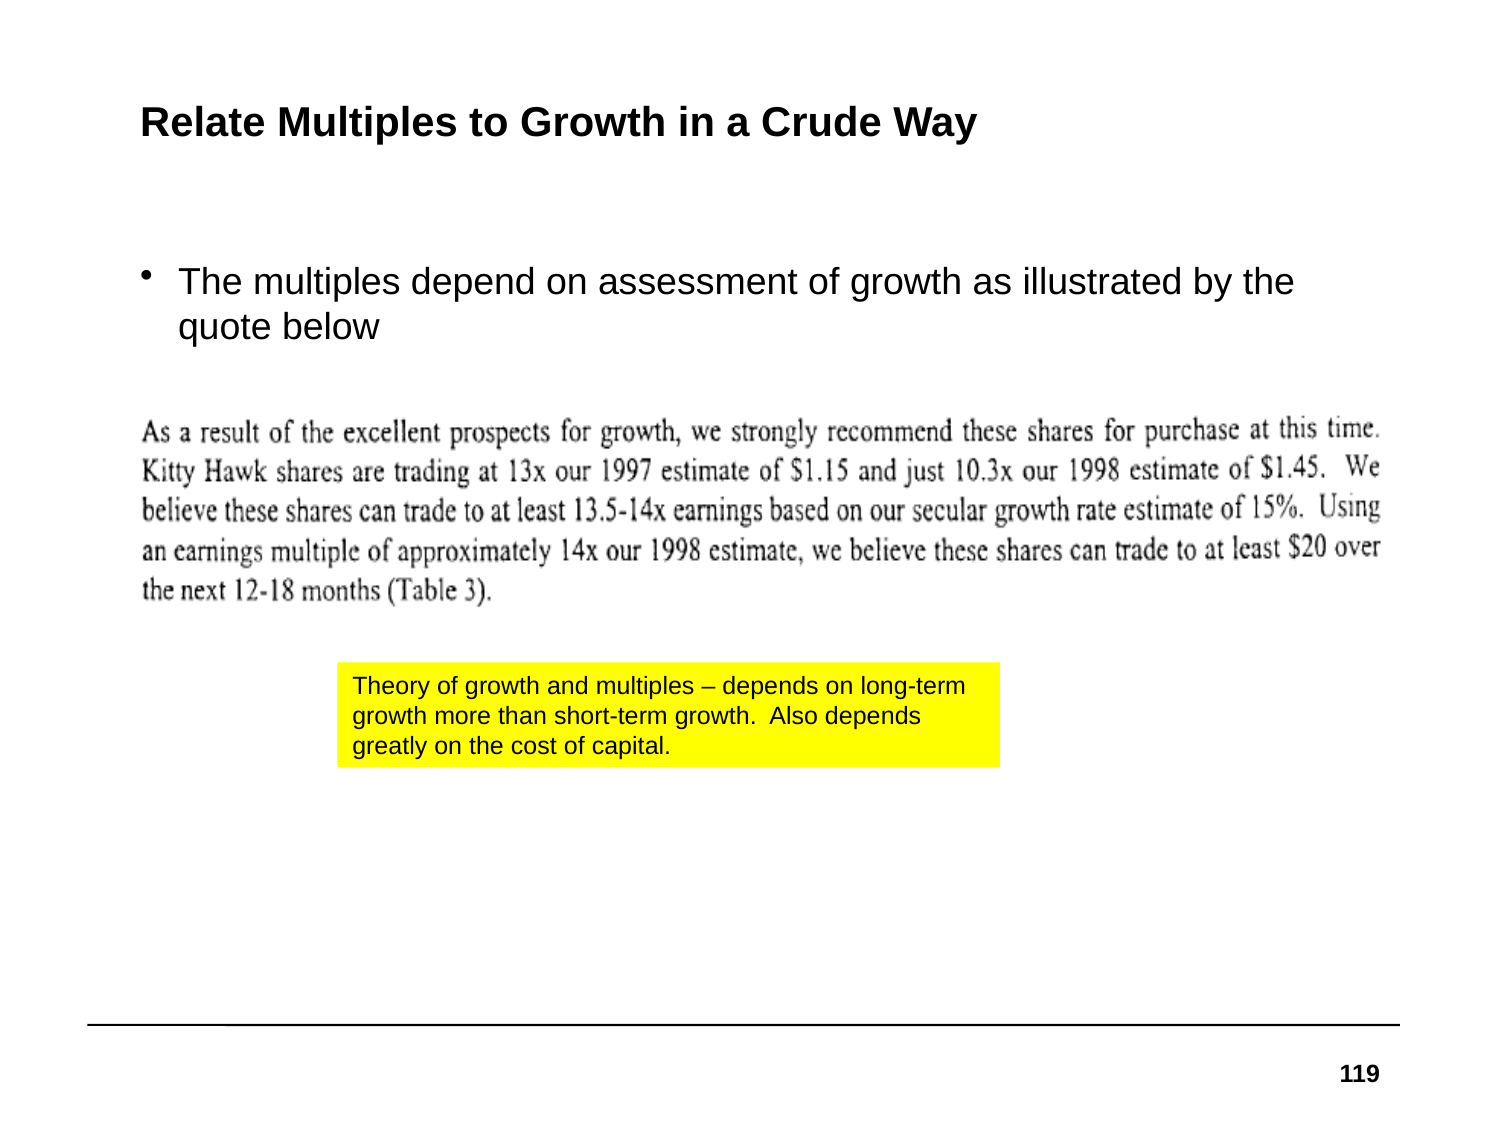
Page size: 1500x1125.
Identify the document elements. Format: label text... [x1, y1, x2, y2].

title Relate Multiples to Growth in a Crude Way [125, 87, 1375, 225]
list The multiples depend on assessment of growth as illustrated by the quote below [125, 671, 1338, 1000]
list The multiples depend on assessment of growth as illustrated by the quote below [125, 249, 1338, 398]
text_box Theory of growth and multiples – depends on long-term growth more than short-term growth. Also depends greatly on the cost of capital. [337, 672, 1000, 768]
picture [124, 399, 1426, 663]
